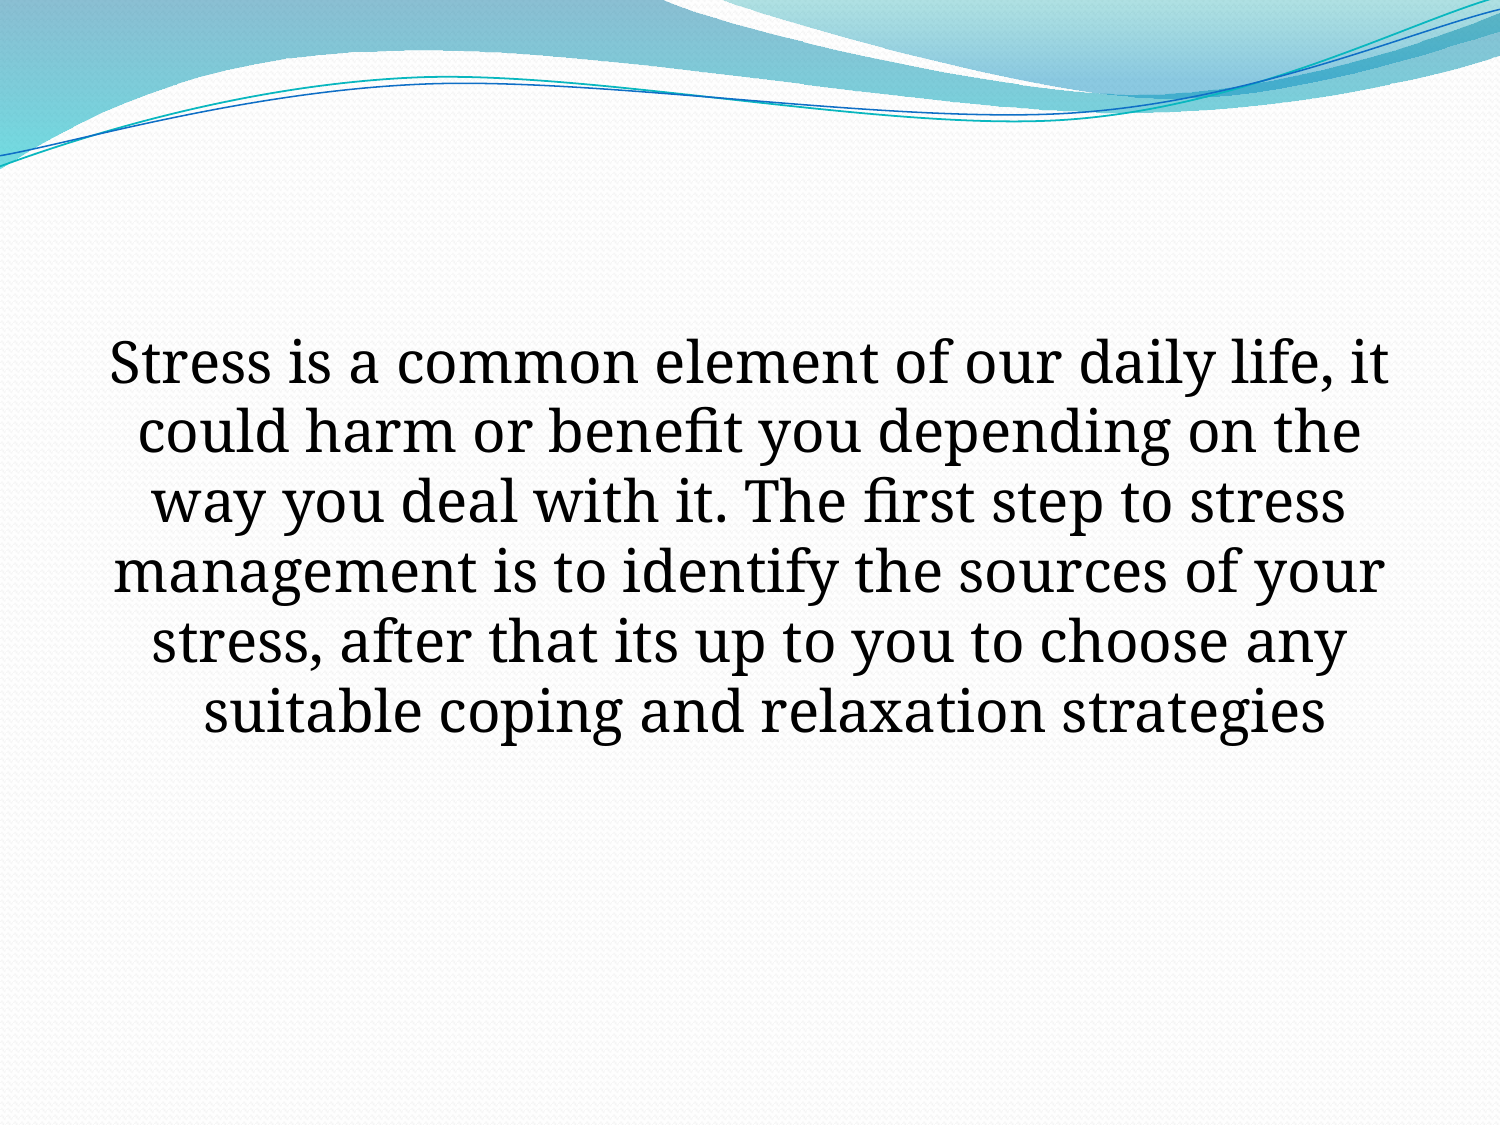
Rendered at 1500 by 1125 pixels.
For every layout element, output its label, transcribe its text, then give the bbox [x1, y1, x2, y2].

list Stress is a common element of our daily life, it could harm or benefit you depending on the way you deal with it. The first step to stress management is to identify the sources of your stress, after that its up to you to choose any suitable coping and relaxation strategies [75, 317, 1425, 1038]
